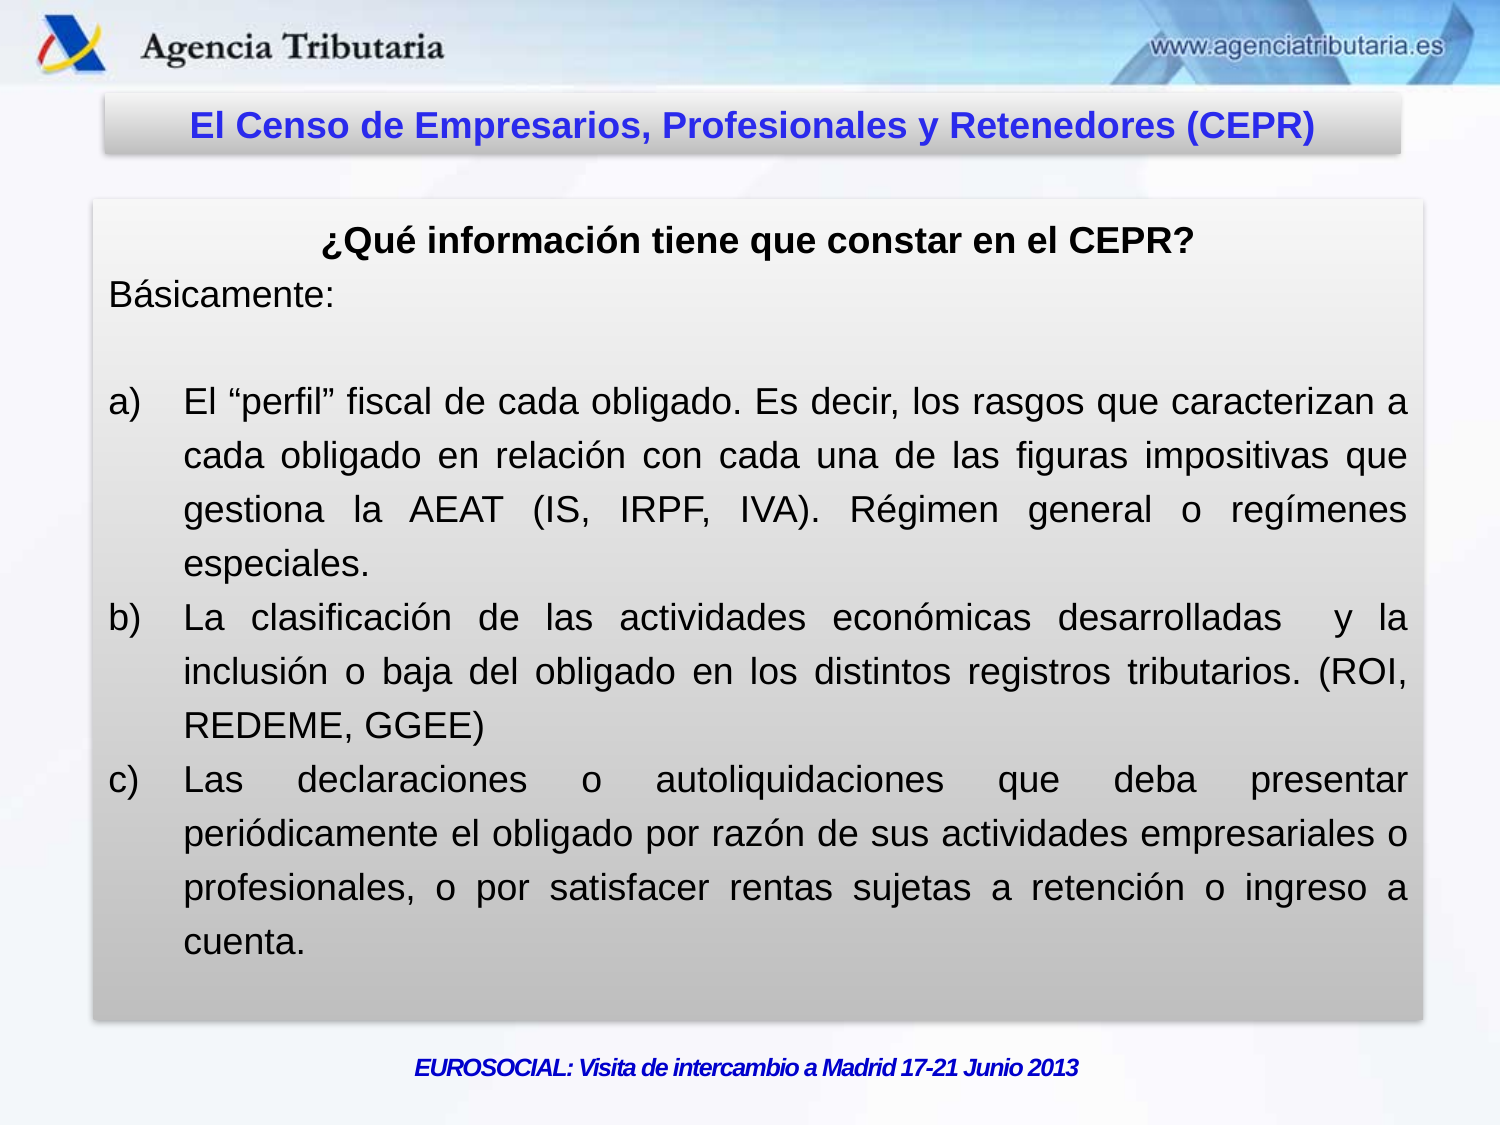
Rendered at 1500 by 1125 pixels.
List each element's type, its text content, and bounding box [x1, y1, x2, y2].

picture [0, 0, 1500, 1125]
text_box EUROSOCIAL: Visita de intercambio a Madrid 17-21 Junio 2013 [46, 1044, 1454, 1090]
text_box El Censo de Empresarios, Profesionales y Retenedores (CEPR) [105, 93, 1401, 154]
text_box ¿Qué información tiene que constar en el CEPR? Básicamente: El “perfil” fiscal de cada obligado. Es decir, los rasgos que caracterizan a cada obligado en relación con cada una de las figuras impositivas que gestiona la AEAT (IS, IRPF, IVA). Régimen general o regímenes especiales. La clasificación de las actividades económicas desarrolladas y la inclusión o baja del obligado en los distintos registros tributarios. (ROI, REDEME, GGEE) Las declaraciones o autoliquidaciones que deba presentar periódicamente el obligado por razón de sus actividades empresariales o profesionales, o por satisfacer rentas sujetas a retención o ingreso a cuenta. [93, 199, 1424, 1020]
